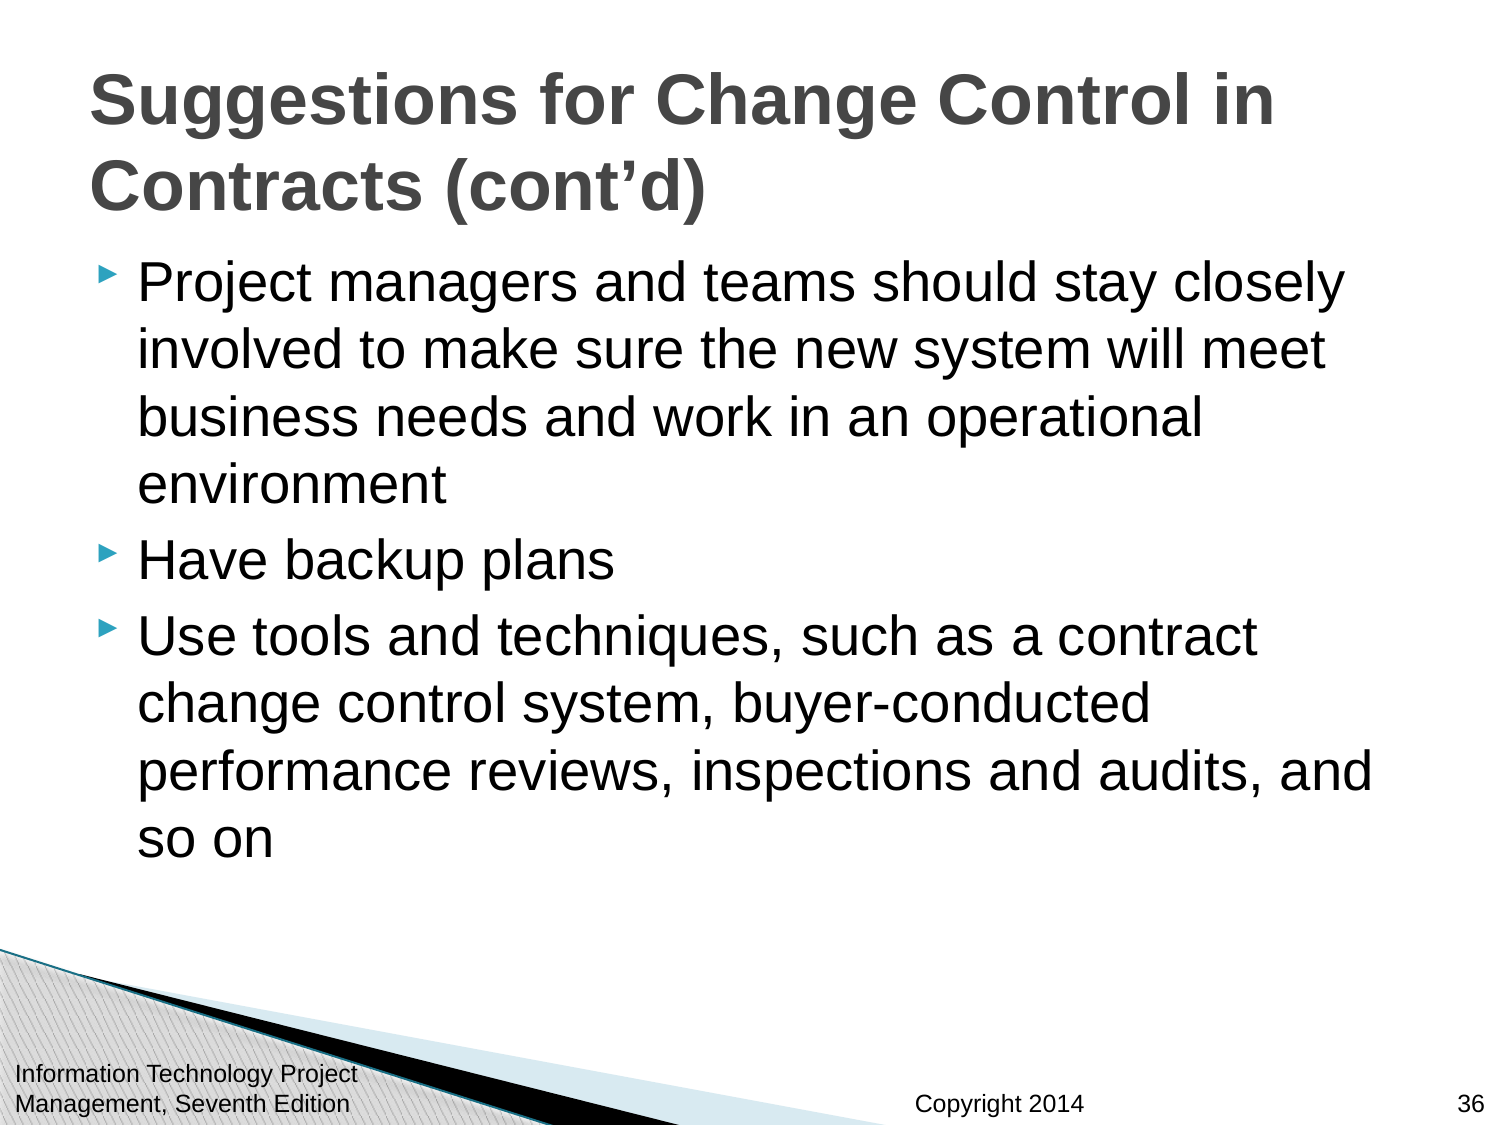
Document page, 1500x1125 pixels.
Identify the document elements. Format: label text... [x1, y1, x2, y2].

title Suggestions for Change Control in Contracts (cont’d) [75, 45, 1425, 233]
slide_number 36 [1408, 1065, 1500, 1125]
footer Information Technology Project Management, Seventh Edition [0, 1065, 425, 1125]
list Project managers and teams should stay closely involved to make sure the new system will meet business needs and work in an operational environment Have backup plans Use tools and techniques, such as a contract change control system, buyer-conducted performance reviews, inspections and audits, and so on [62, 237, 1451, 988]
